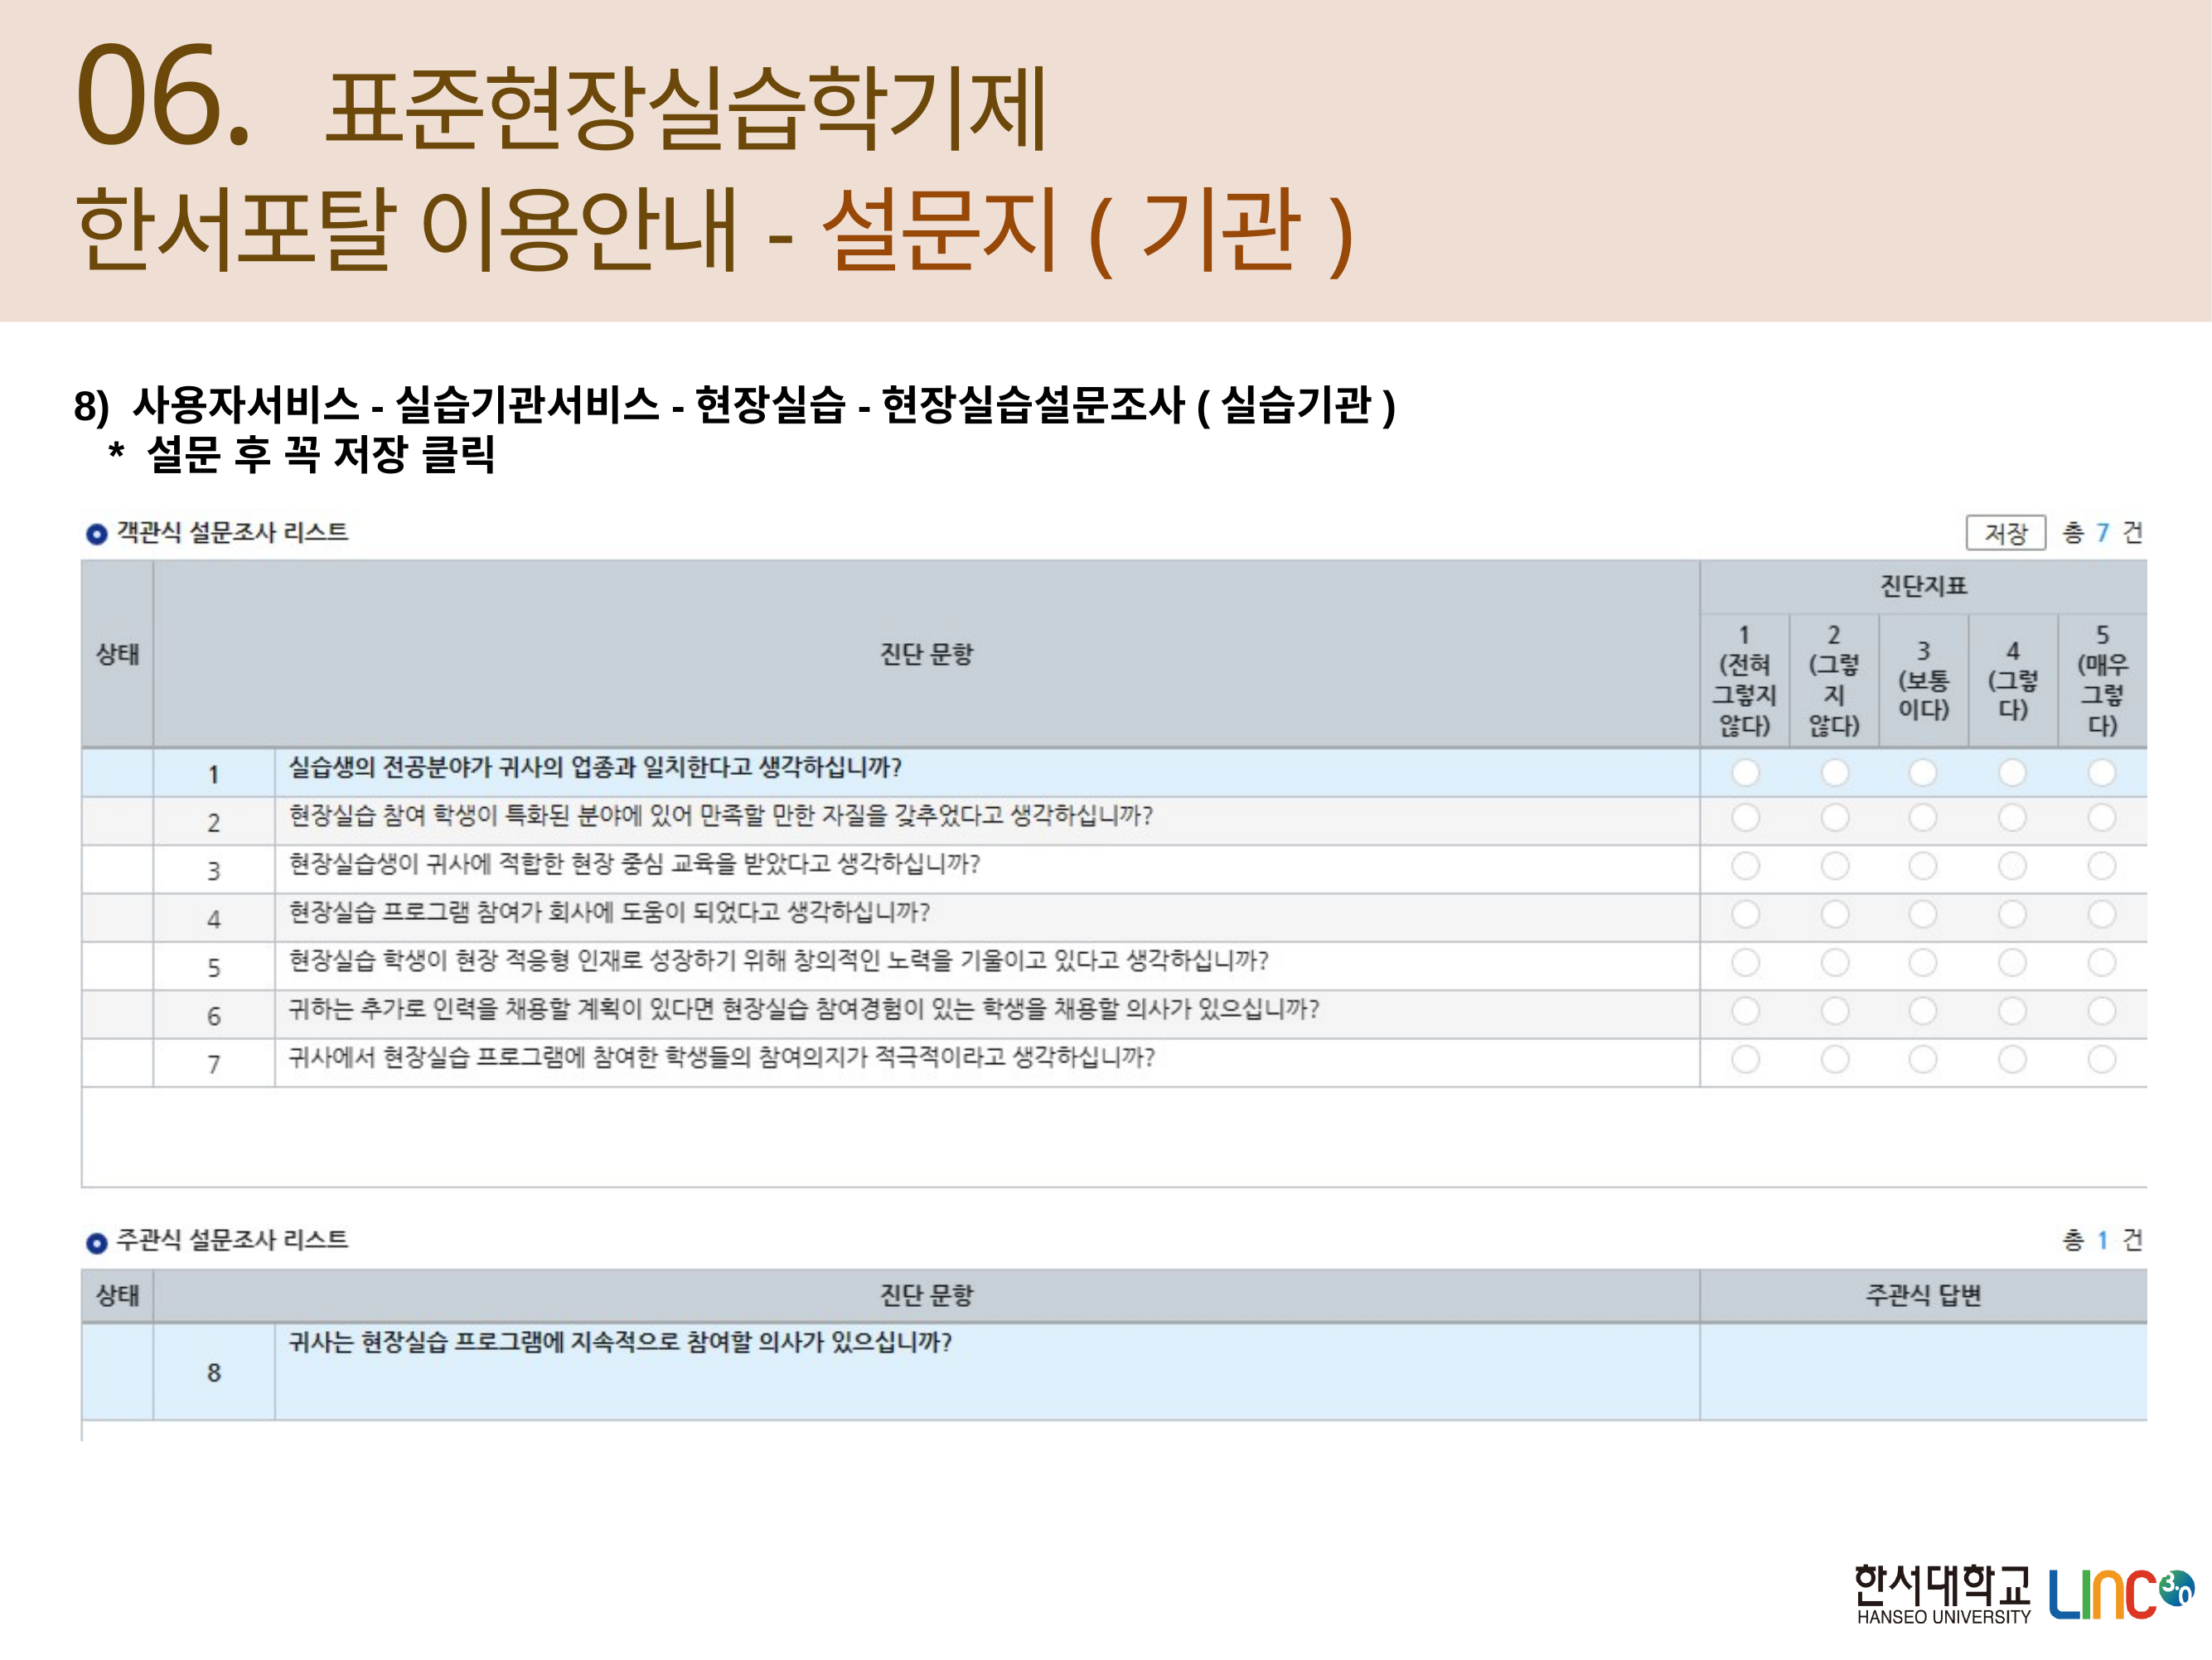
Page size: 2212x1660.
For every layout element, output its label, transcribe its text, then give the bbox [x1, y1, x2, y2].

picture [1845, 1547, 2205, 1638]
picture [80, 508, 2148, 1441]
text_box 8) 사용자서비스-실습기관서비스-현장실습-현장실습설문조사(실습기관) * 설문 후 꼭 저장 클릭 [61, 323, 1925, 485]
text_box 06. 표준현장실습학기제 한서포탈 이용안내-설문지(기관) [61, 0, 1396, 290]
text_box [0, 0, 2212, 324]
